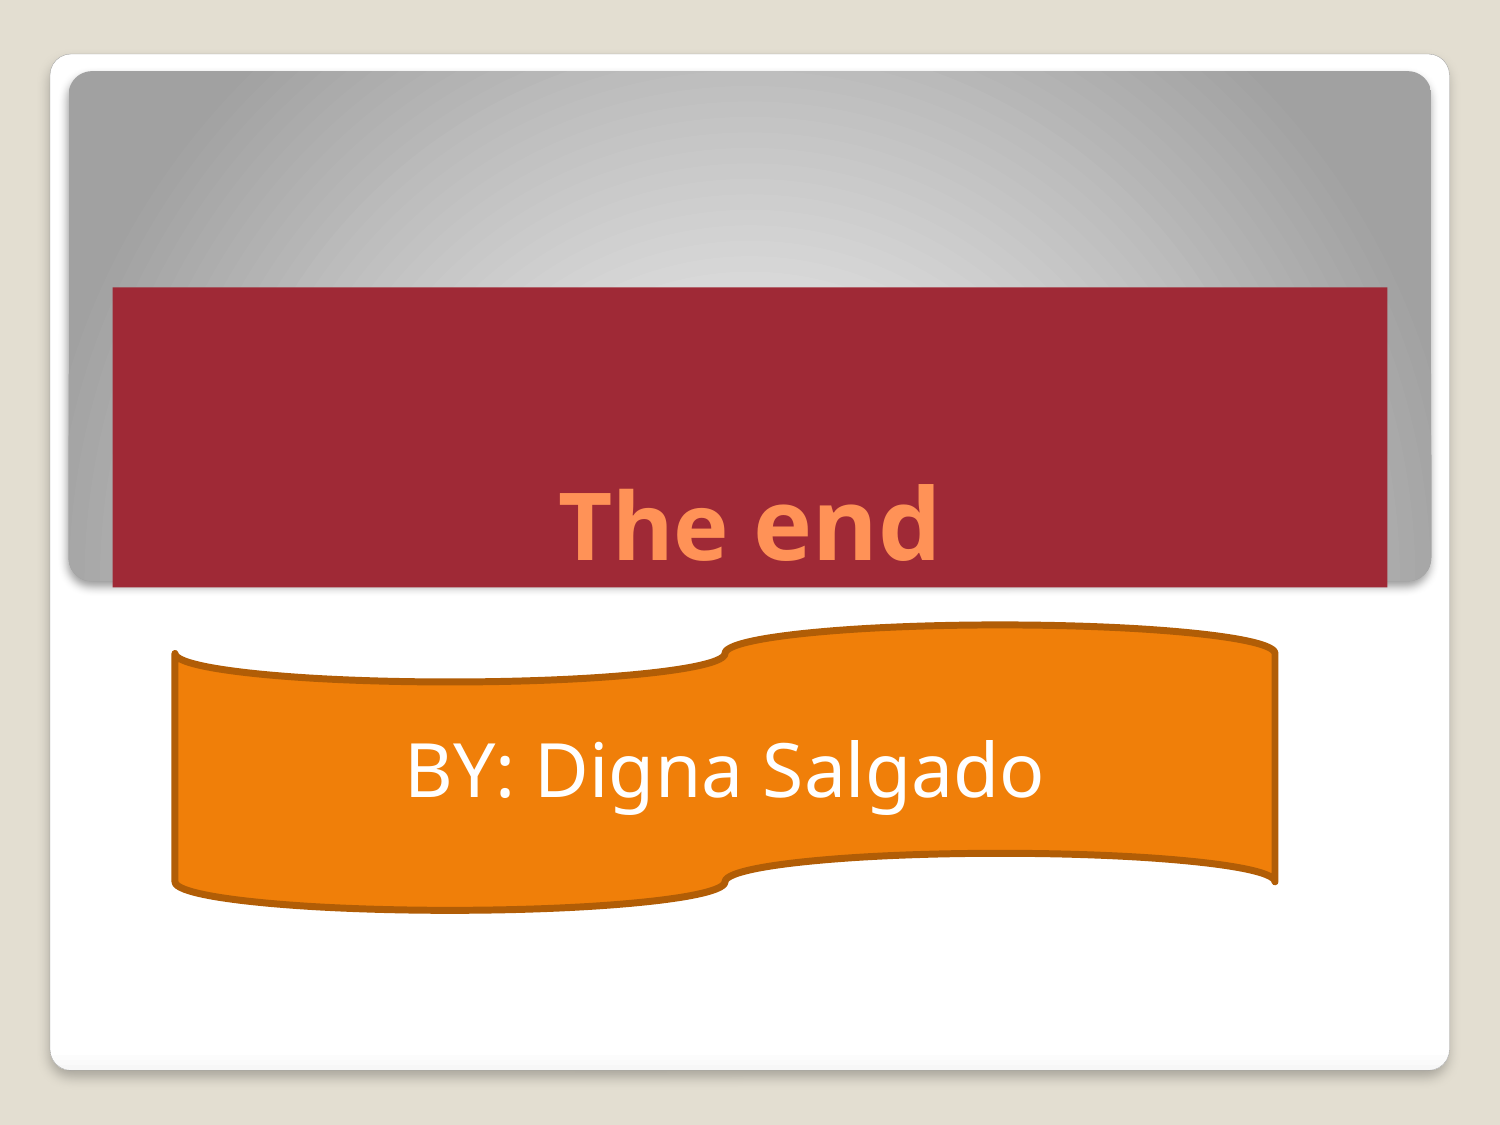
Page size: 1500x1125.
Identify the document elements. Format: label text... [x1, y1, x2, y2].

text_box BY: Digna Salgado [171, 621, 1279, 914]
title The end [112, 287, 1388, 588]
